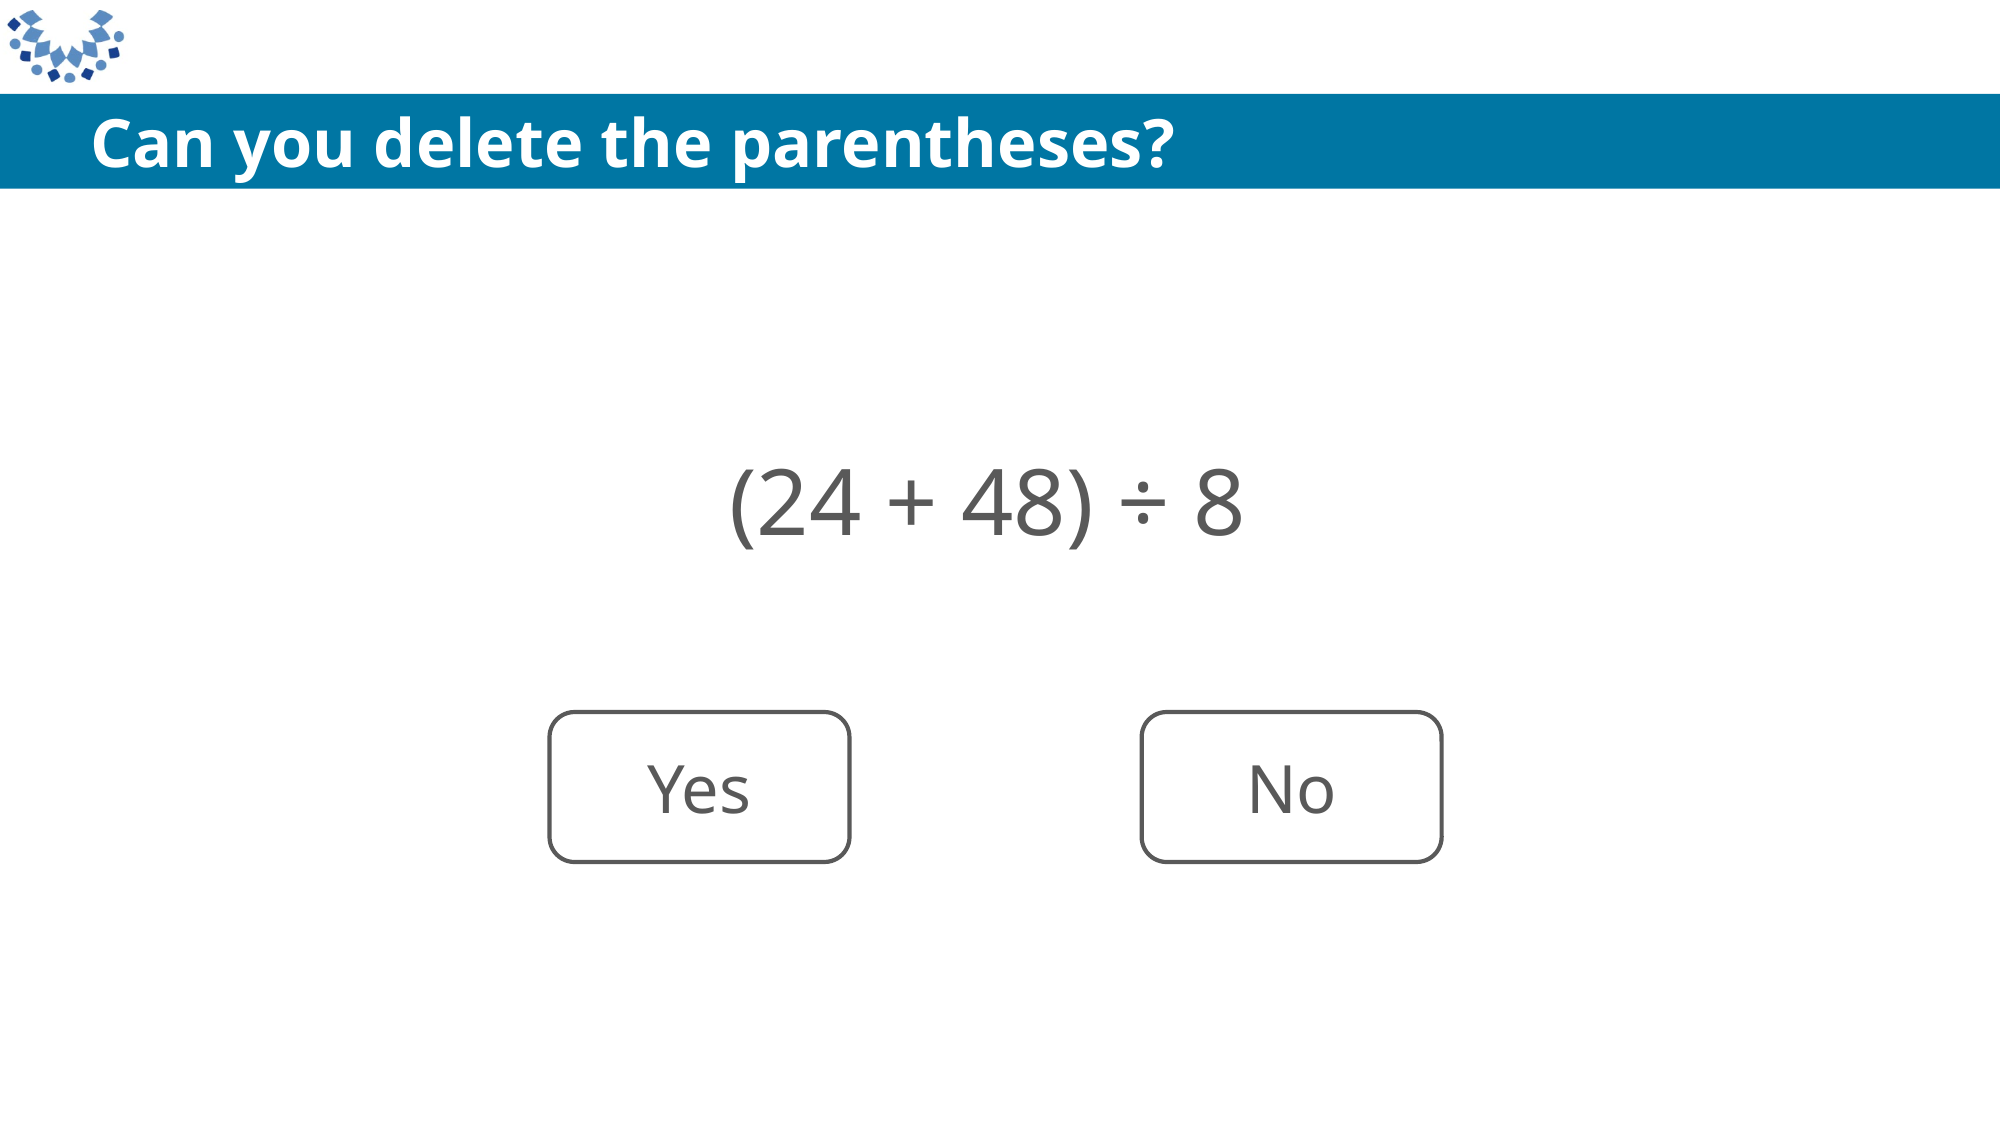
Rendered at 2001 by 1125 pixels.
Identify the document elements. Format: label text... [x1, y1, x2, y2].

picture [0, 10, 129, 87]
text_box No [1139, 709, 1444, 865]
text_box Yes [547, 709, 852, 865]
text_box (24 + 48) ÷ 8 [714, 436, 1442, 562]
text_box Can you delete the parentheses? [0, 93, 2000, 189]
